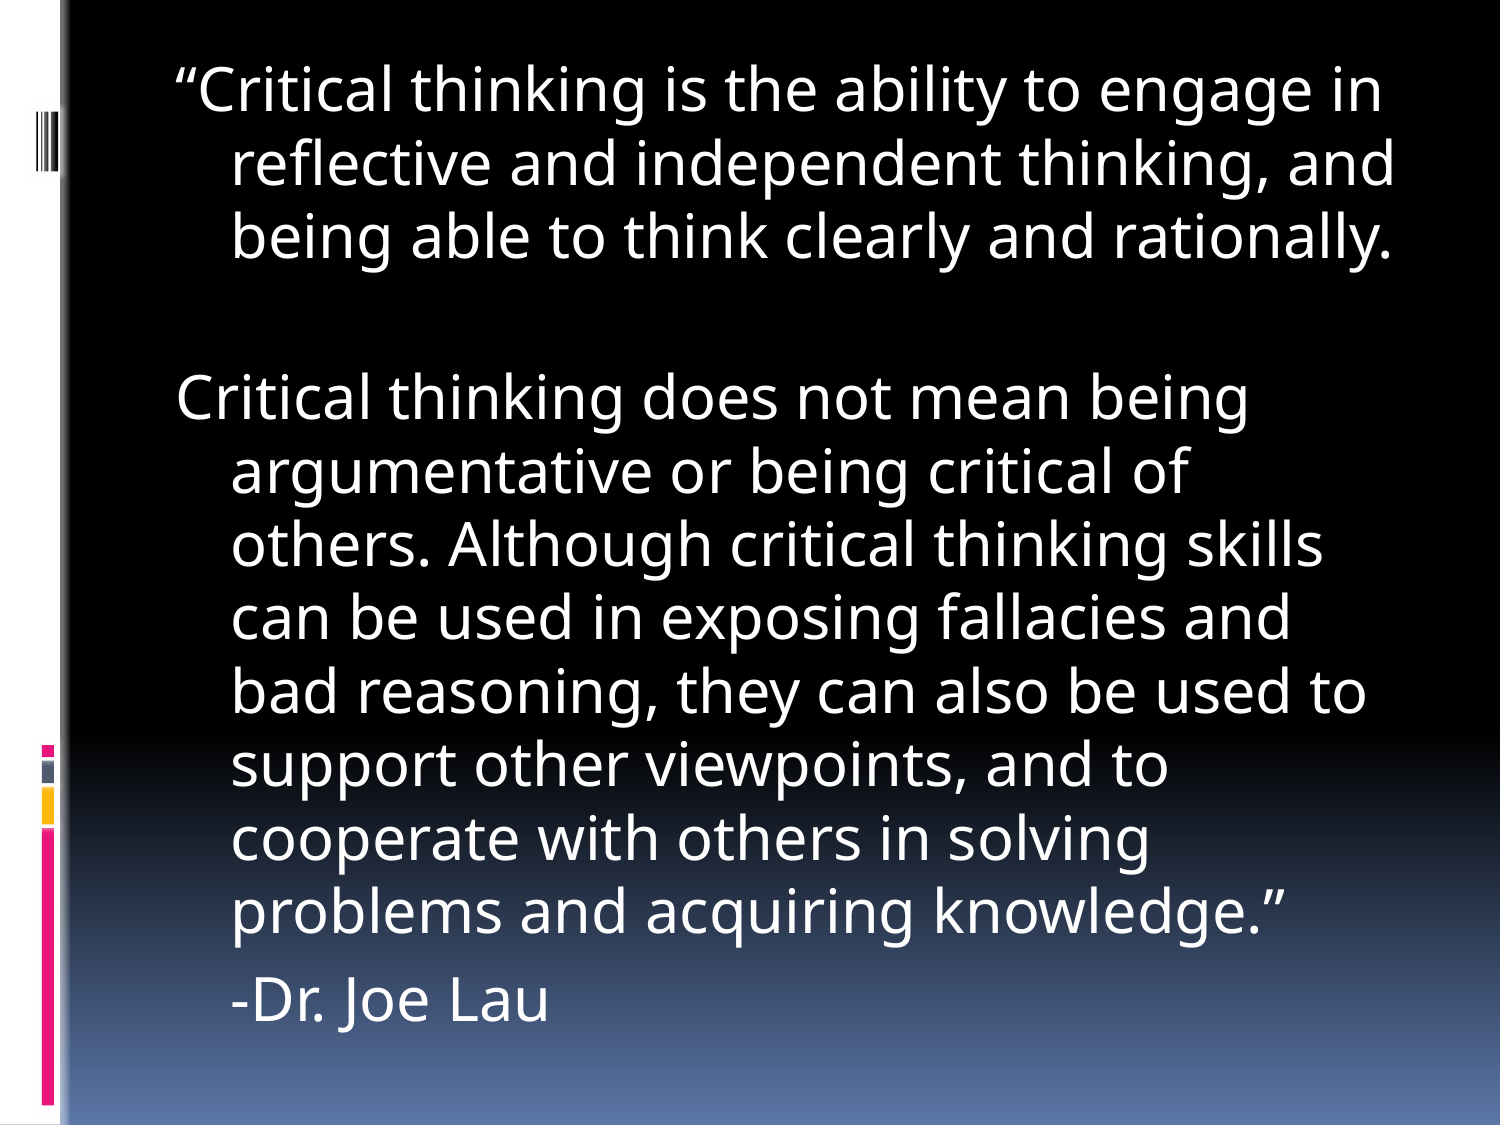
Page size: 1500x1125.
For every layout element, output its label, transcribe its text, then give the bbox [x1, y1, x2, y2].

list “Critical thinking is the ability to engage in reflective and independent thinking, and being able to think clearly and rationally. Critical thinking does not mean being argumentative or being critical of others. Although critical thinking skills can be used in exposing fallacies and bad reasoning, they can also be used to support other viewpoints, and to cooperate with others in solving problems and acquiring knowledge.” -Dr. Joe Lau [150, 43, 1425, 1043]
